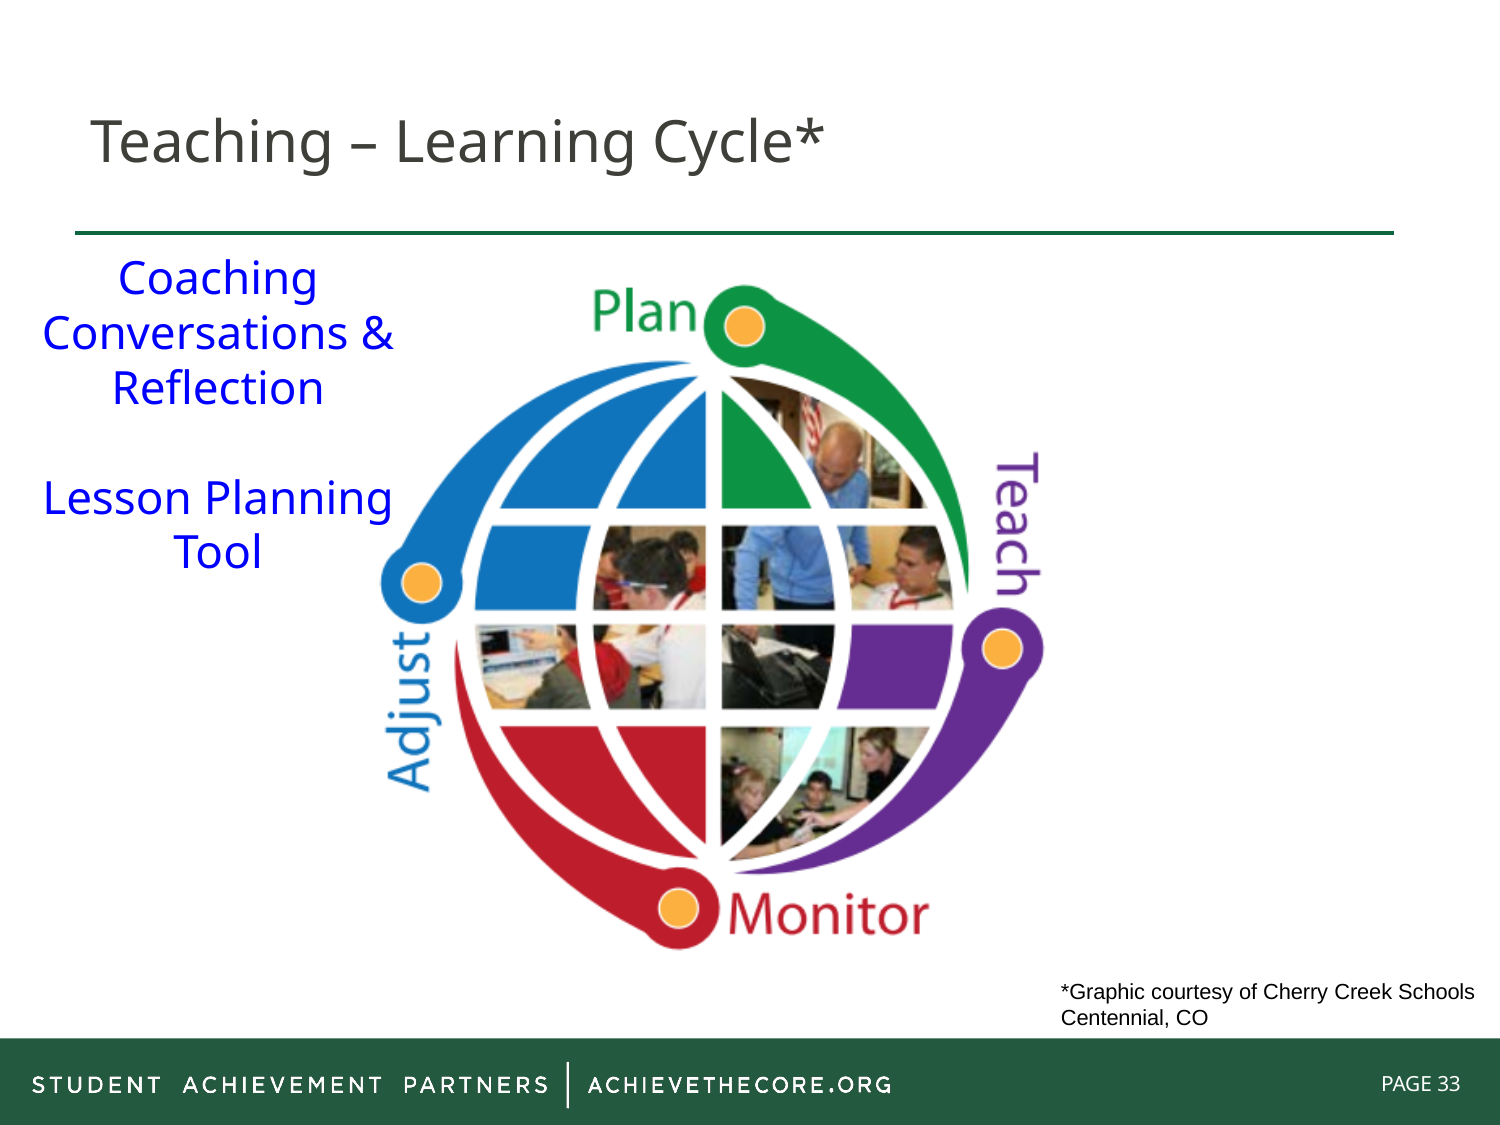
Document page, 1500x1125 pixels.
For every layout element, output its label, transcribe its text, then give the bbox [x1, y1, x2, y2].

picture [12, 1055, 911, 1112]
text_box Coaching Conversations & Reflection Lesson Planning Tool [14, 233, 422, 575]
text_box *Graphic courtesy of Cherry Creek Schools Centennial, CO [1045, 970, 1500, 1039]
title Teaching – Learning Cycle* [75, 45, 1425, 233]
picture [260, 249, 1174, 996]
